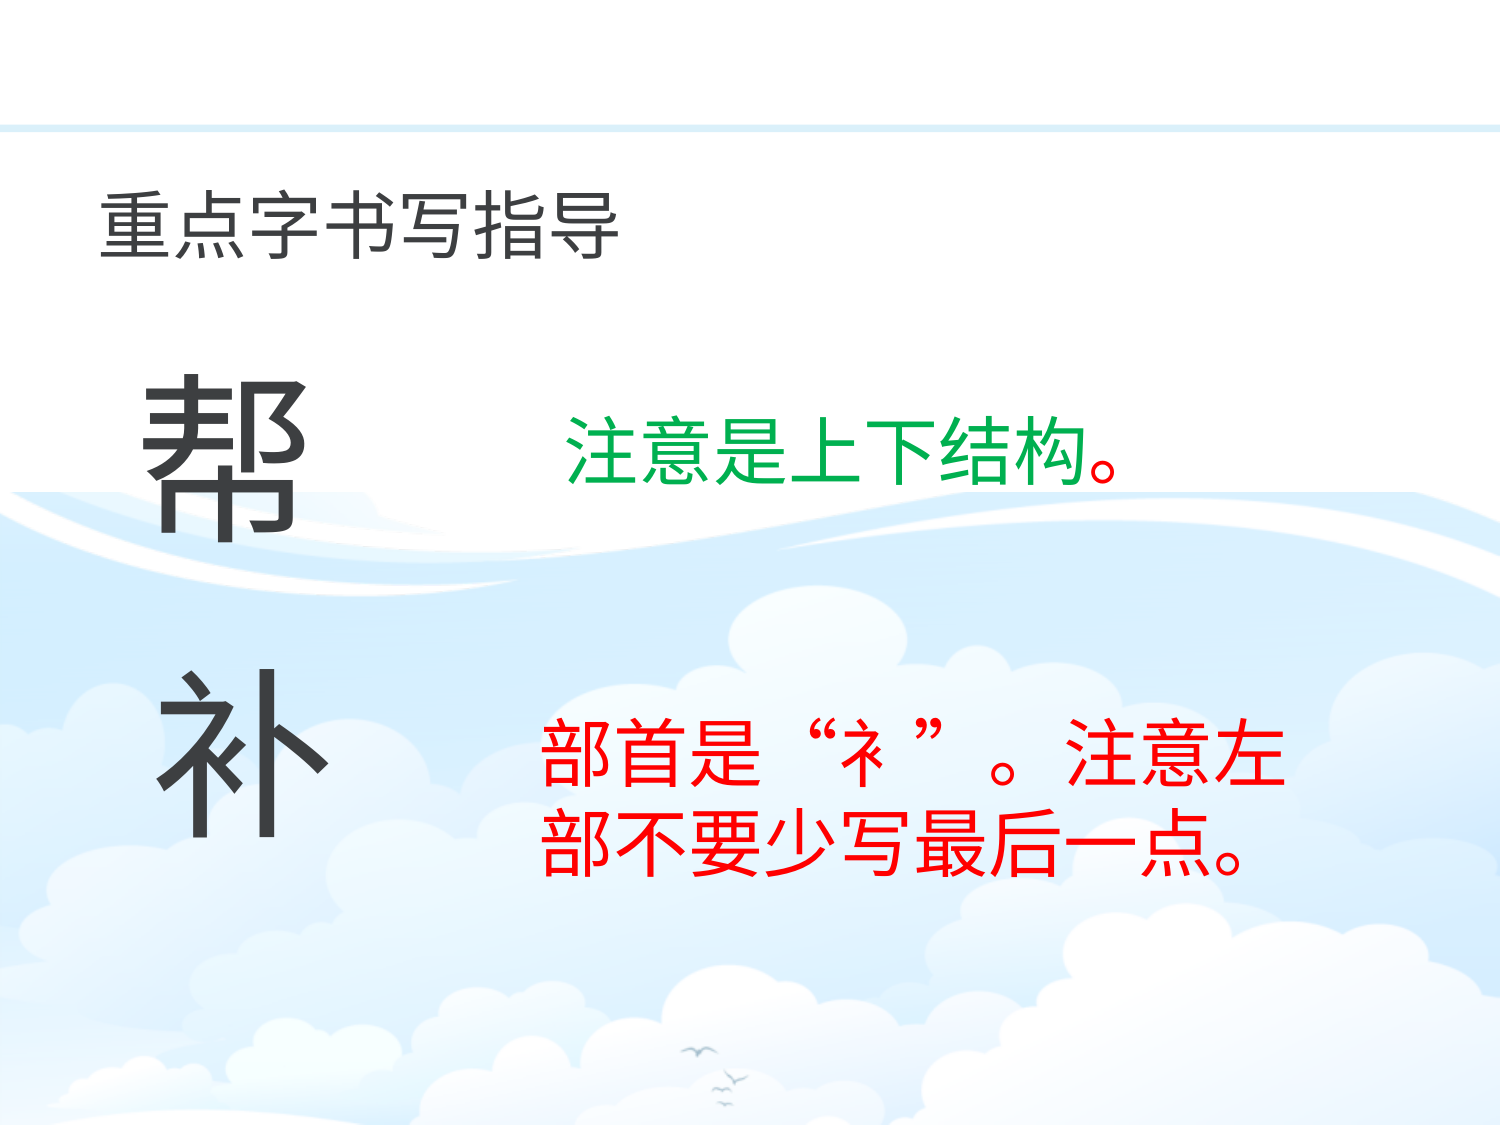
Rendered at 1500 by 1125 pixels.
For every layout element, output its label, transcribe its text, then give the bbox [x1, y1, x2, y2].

text_box 帮 [119, 359, 629, 573]
text_box 部首是“衤”。注意左部不要少写最后一点。 [523, 698, 1316, 894]
text_box 注意是上下结构。 [549, 397, 1341, 503]
text_box 重点字书写指导 [74, 170, 646, 359]
text_box 补 [136, 633, 646, 868]
